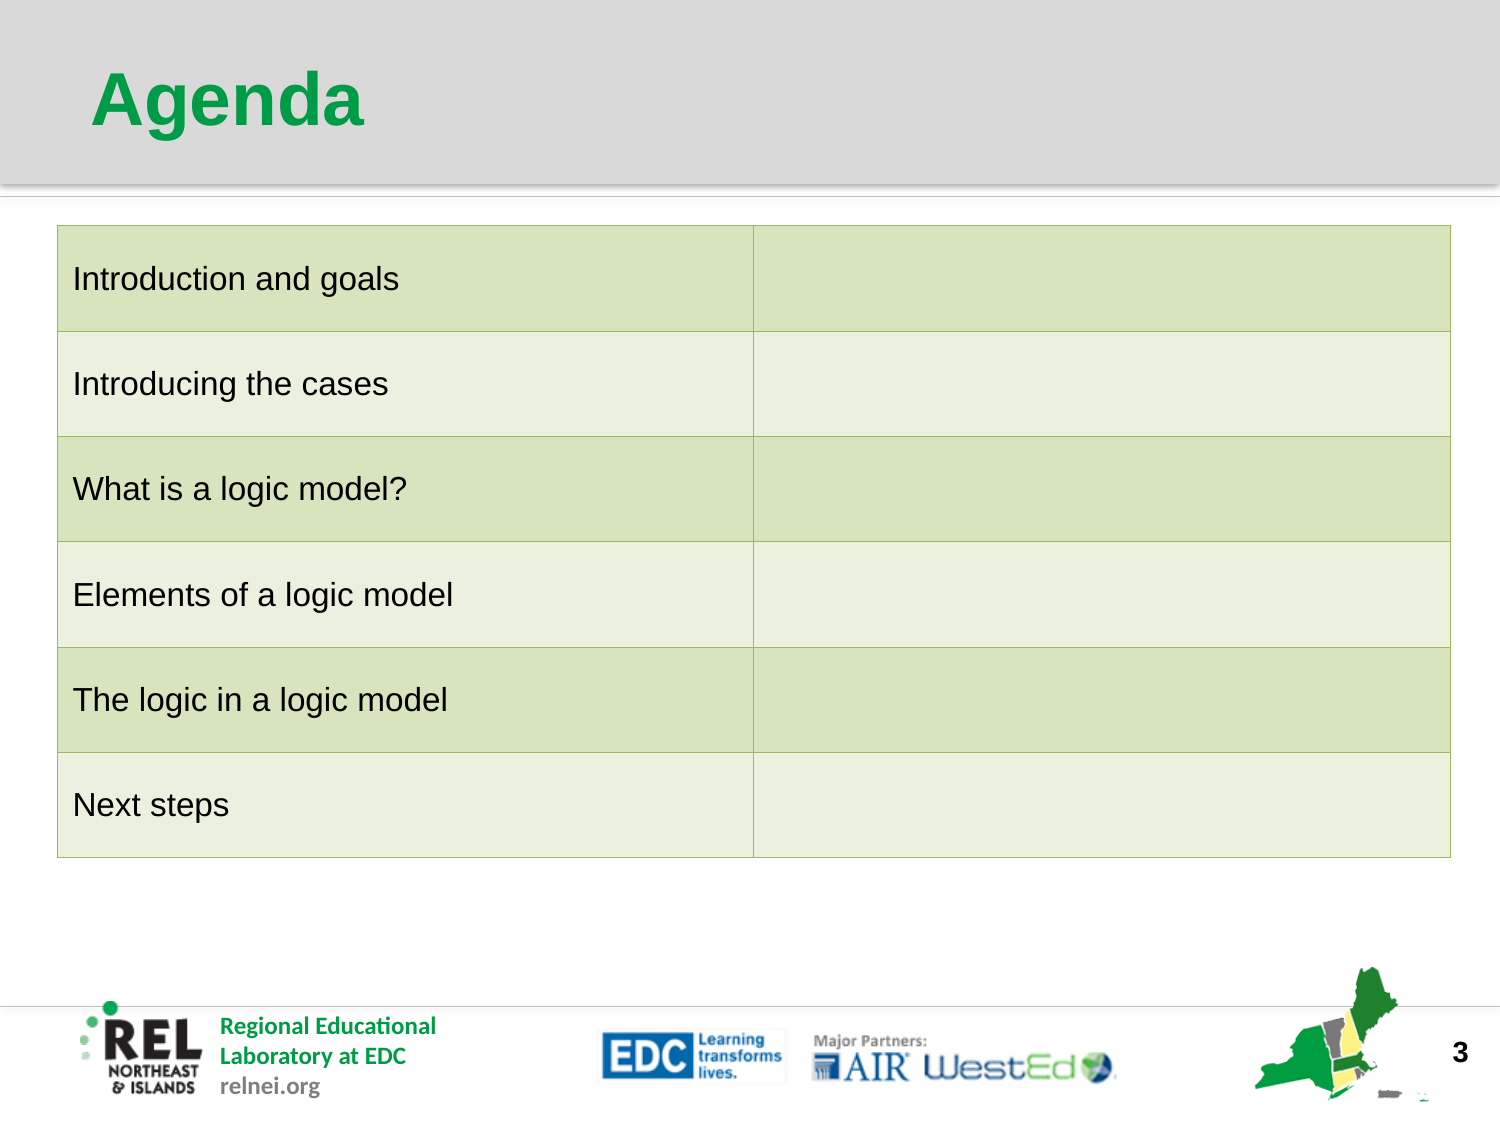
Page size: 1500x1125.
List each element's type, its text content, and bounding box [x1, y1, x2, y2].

picture [80, 1001, 227, 1108]
table_cell Elements of a logic model [58, 542, 753, 647]
table_header Introduction and goals [58, 226, 753, 331]
table_cell The logic in a logic model [58, 648, 753, 752]
table_header [754, 226, 1450, 331]
picture [1245, 964, 1442, 1103]
table_cell [754, 332, 1450, 436]
table_cell [754, 542, 1450, 647]
table_cell Introducing the cases [58, 332, 753, 436]
picture [594, 1028, 1138, 1091]
table_cell [754, 753, 1450, 857]
slide_number 3 [1392, 1020, 1484, 1081]
table_cell What is a logic model? [58, 437, 753, 541]
title Agenda [75, 25, 1425, 165]
table_cell Next steps [58, 753, 753, 857]
table_cell [754, 437, 1450, 541]
table_cell [754, 648, 1450, 752]
